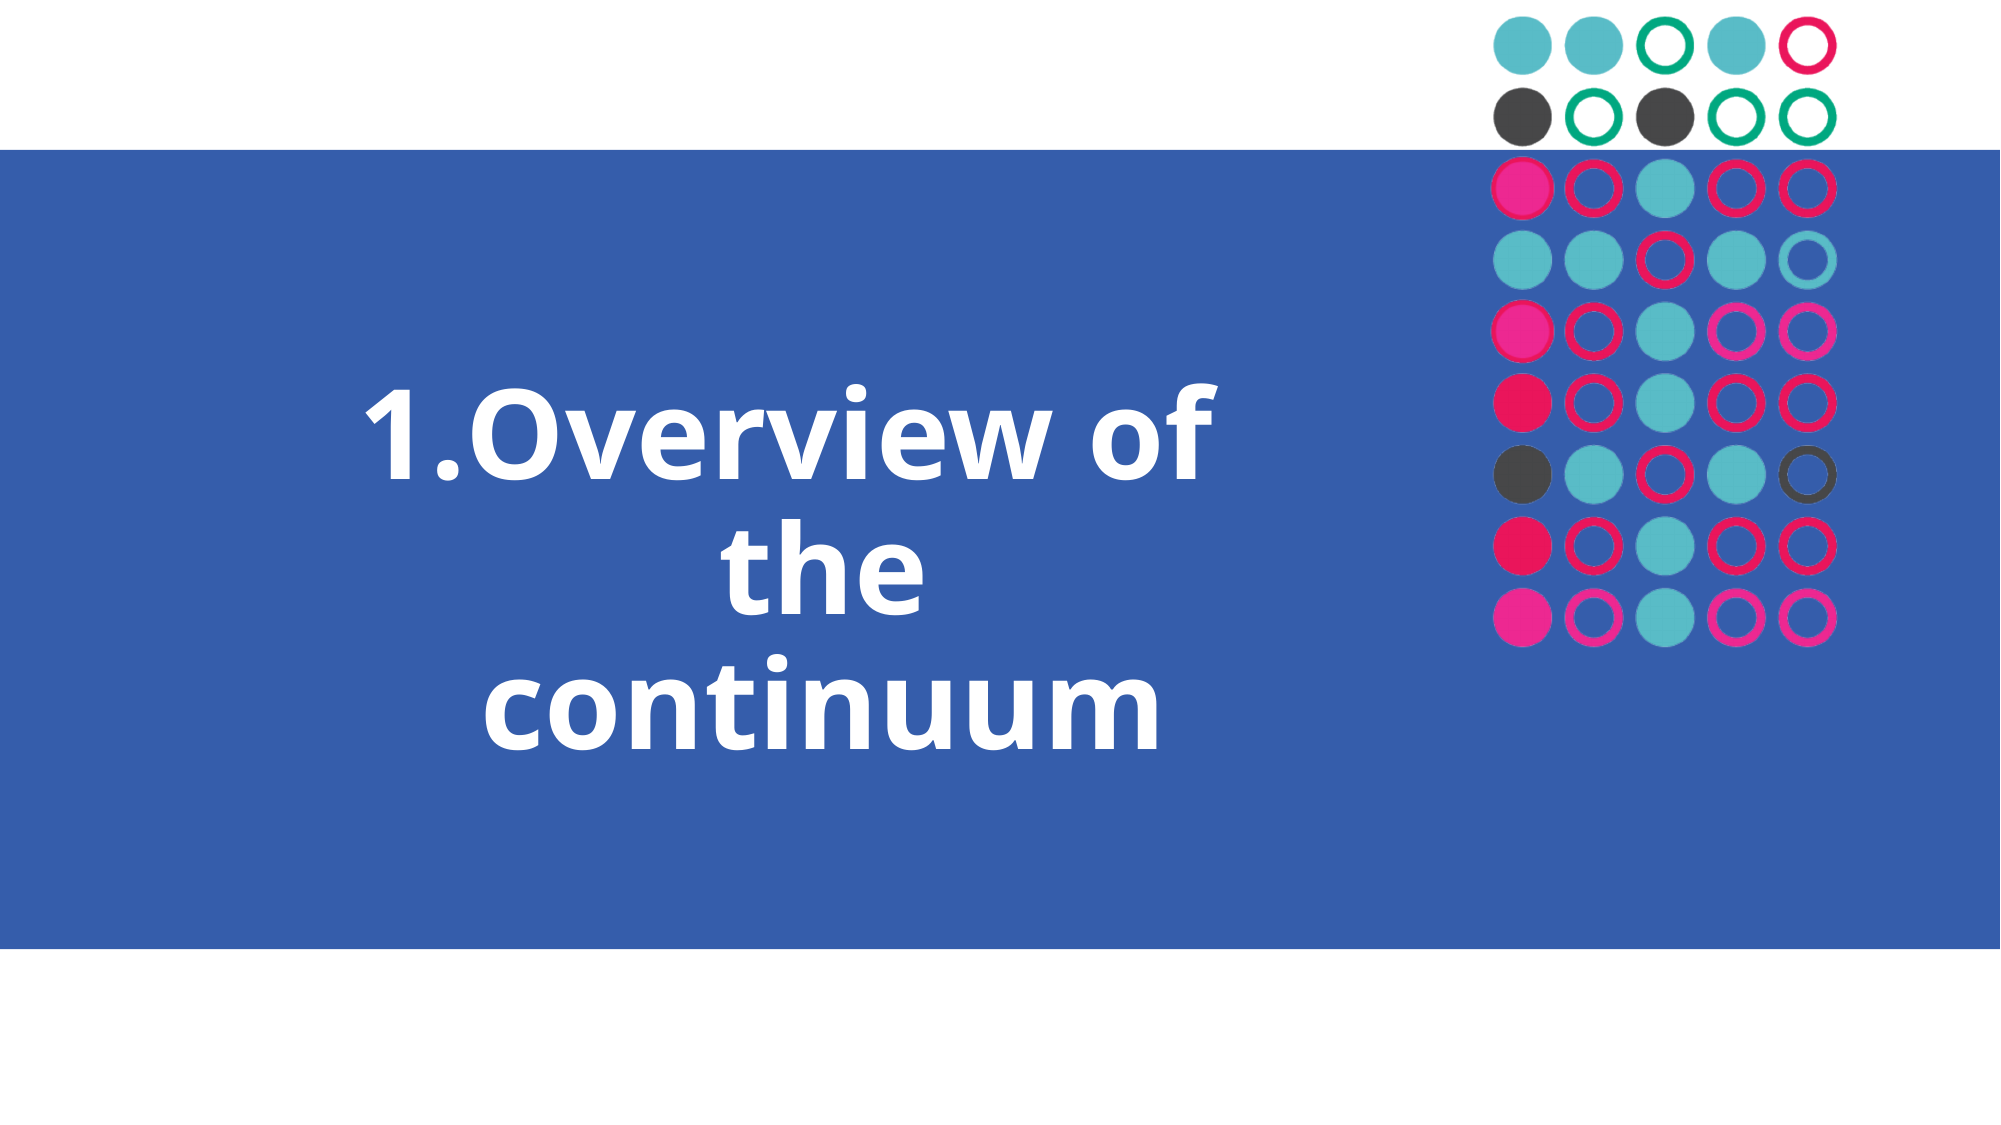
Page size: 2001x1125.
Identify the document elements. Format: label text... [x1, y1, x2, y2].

title Overview of the continuum [281, 355, 1291, 793]
picture [1486, 8, 1840, 655]
